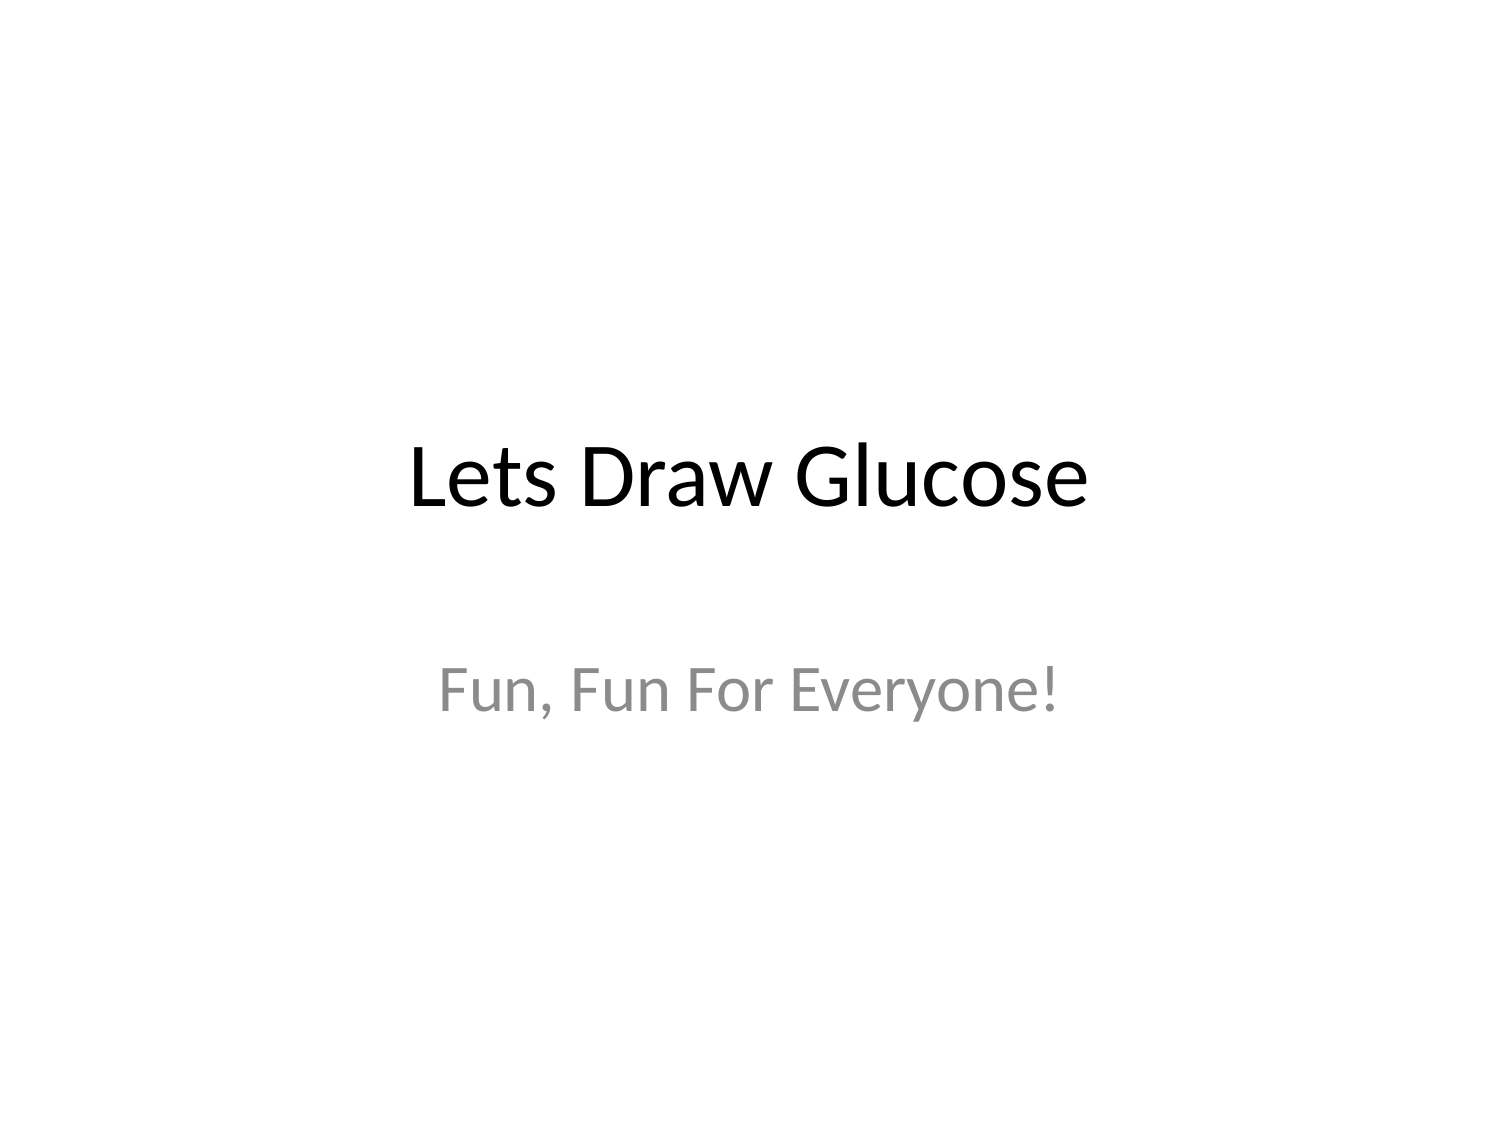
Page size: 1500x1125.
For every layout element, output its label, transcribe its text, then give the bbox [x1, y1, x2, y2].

title Lets Draw Glucose [112, 349, 1388, 591]
subtitle Fun, Fun For Everyone! [225, 637, 1275, 925]
